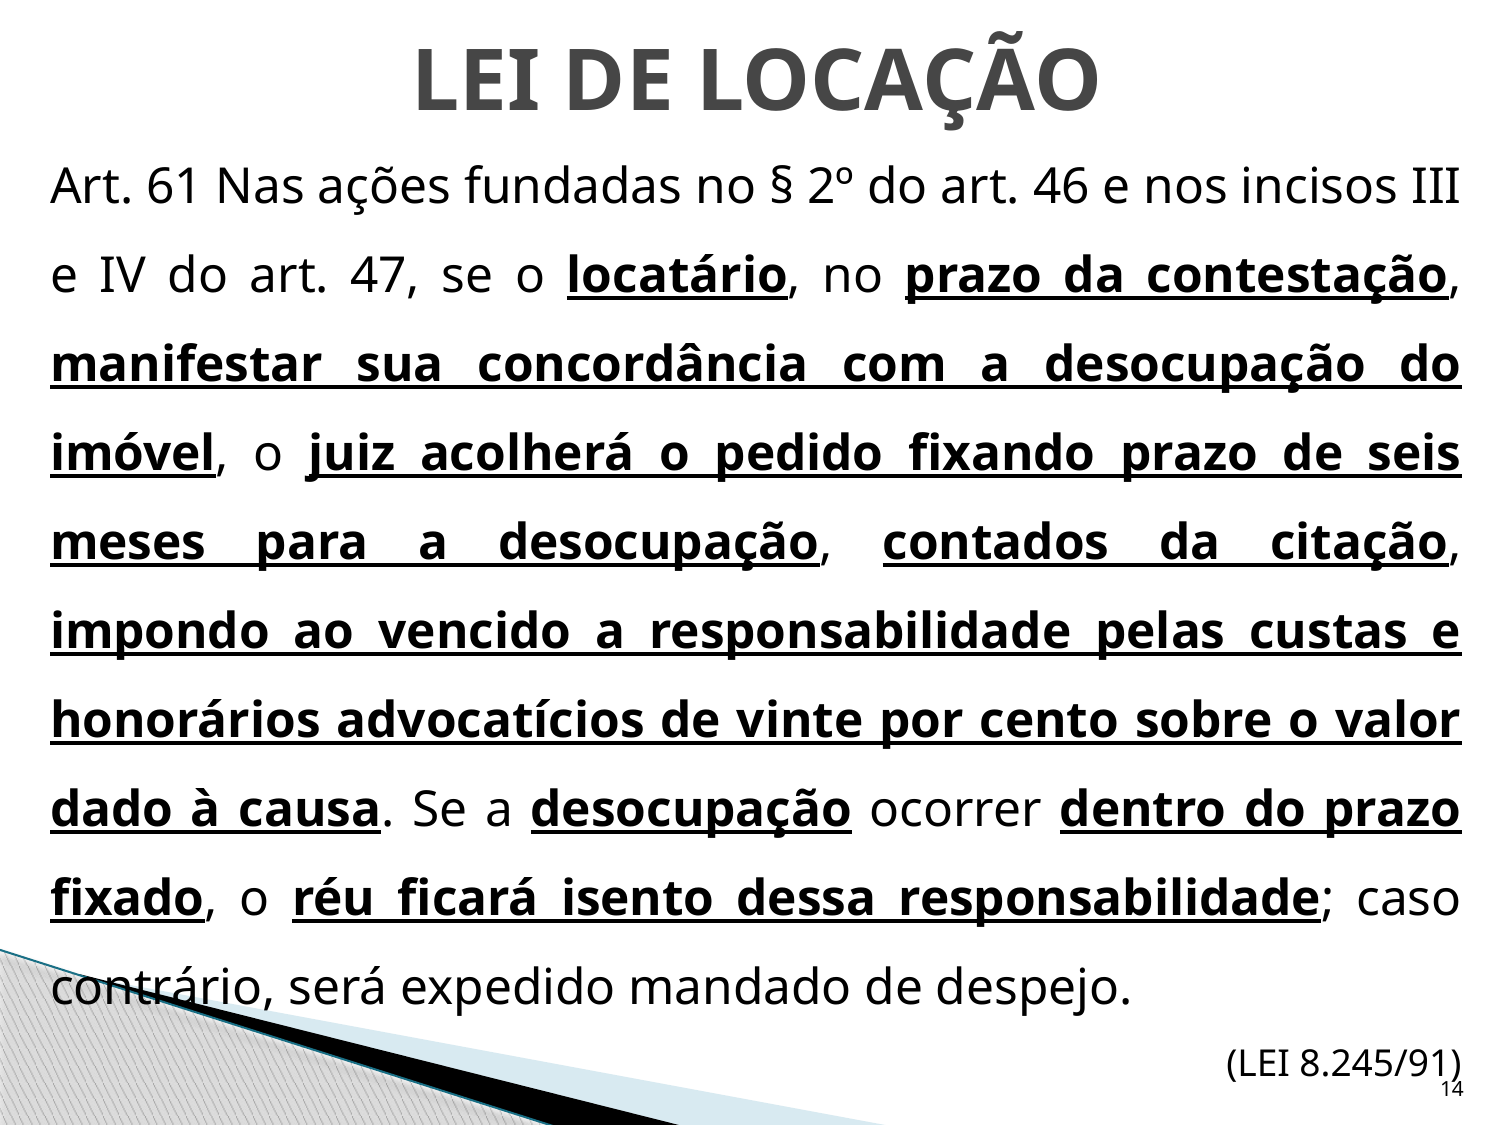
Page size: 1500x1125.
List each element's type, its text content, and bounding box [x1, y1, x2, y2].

title LEI DE LOCAÇÃO [82, 0, 1432, 153]
list Art. 61 Nas ações fundadas no § 2º do art. 46 e nos incisos III e IV do art. 47, se o locatário, no prazo da contestação, manifestar sua concordância com a desocupação do imóvel, o juiz acolherá o pedido fixando prazo de seis meses para a desocupação, contados da citação, impondo ao vencido a responsabilidade pelas custas e honorários advocatícios de vinte por cento sobre o valor dado à causa. Se a desocupação ocorrer dentro do prazo fixado, o réu ficará isento dessa responsabilidade; caso contrário, será expedido mandado de despejo. (LEI 8.245/91) [35, 117, 1477, 1125]
slide_number 14 [1418, 1051, 1479, 1112]
